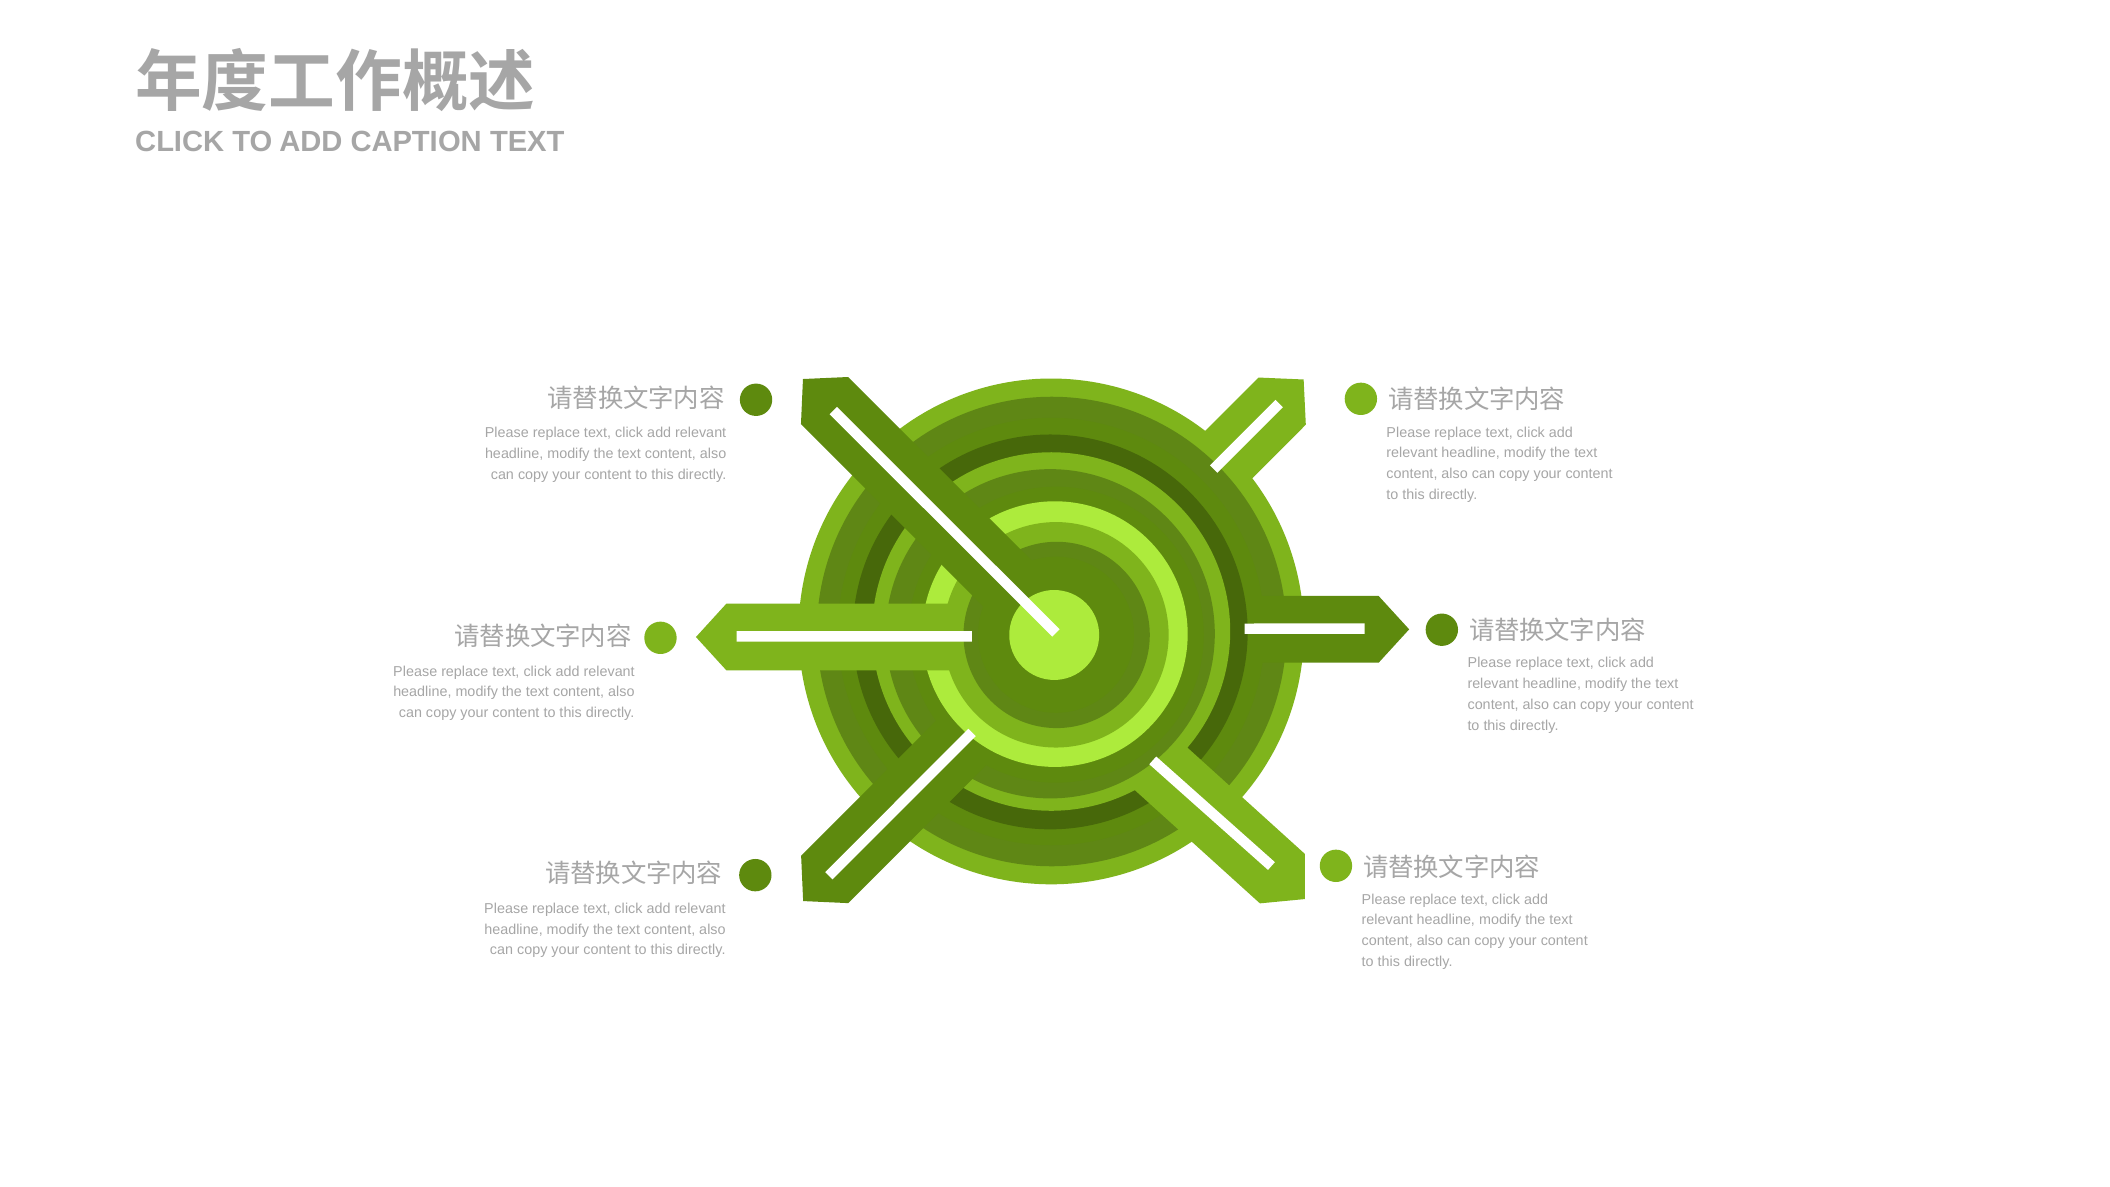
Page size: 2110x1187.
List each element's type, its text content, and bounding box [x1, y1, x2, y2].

text_box [739, 383, 773, 416]
text_box 请替换文字内容 [523, 852, 726, 887]
text_box [644, 621, 677, 654]
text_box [801, 486, 1204, 904]
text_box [695, 522, 1169, 748]
text_box 请替换文字内容 [1385, 376, 1581, 415]
text_box 请替换文字内容 [1360, 843, 1556, 882]
text_box 请替换文字内容 [524, 377, 728, 411]
text_box 请替换文字内容 [1466, 607, 1662, 646]
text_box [1135, 377, 1306, 417]
text_box [1344, 382, 1378, 415]
text_box Please replace text, click add relevant headline, modify the text content, also can copy your content to this directly. [1410, 419, 1622, 492]
text_box Please replace text, click add relevant headline, modify the text content, also can copy your content to this directly. [1467, 650, 1703, 723]
text_box 年度工作概述 [135, 38, 596, 119]
text_box [739, 858, 772, 892]
text_box 请替换文字内容 [432, 615, 635, 649]
text_box [1425, 613, 1459, 646]
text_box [1135, 452, 1305, 904]
text_box Please replace text, click add relevant headline, modify the text content, also can copy your content to this directly. [391, 658, 636, 721]
text_box Please replace text, click add relevant headline, modify the text content, also can copy your content to this directly. [1361, 886, 1597, 959]
text_box Please replace text, click add relevant headline, modify the text content, also can copy your content to this directly. [483, 420, 728, 483]
text_box [1319, 849, 1353, 883]
text_box Please replace text, click add relevant headline, modify the text content, also can copy your content to this directly. [482, 895, 727, 959]
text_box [1135, 417, 1410, 846]
text_box CLICK TO ADD CAPTION TEXT [135, 122, 596, 158]
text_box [800, 376, 1135, 713]
